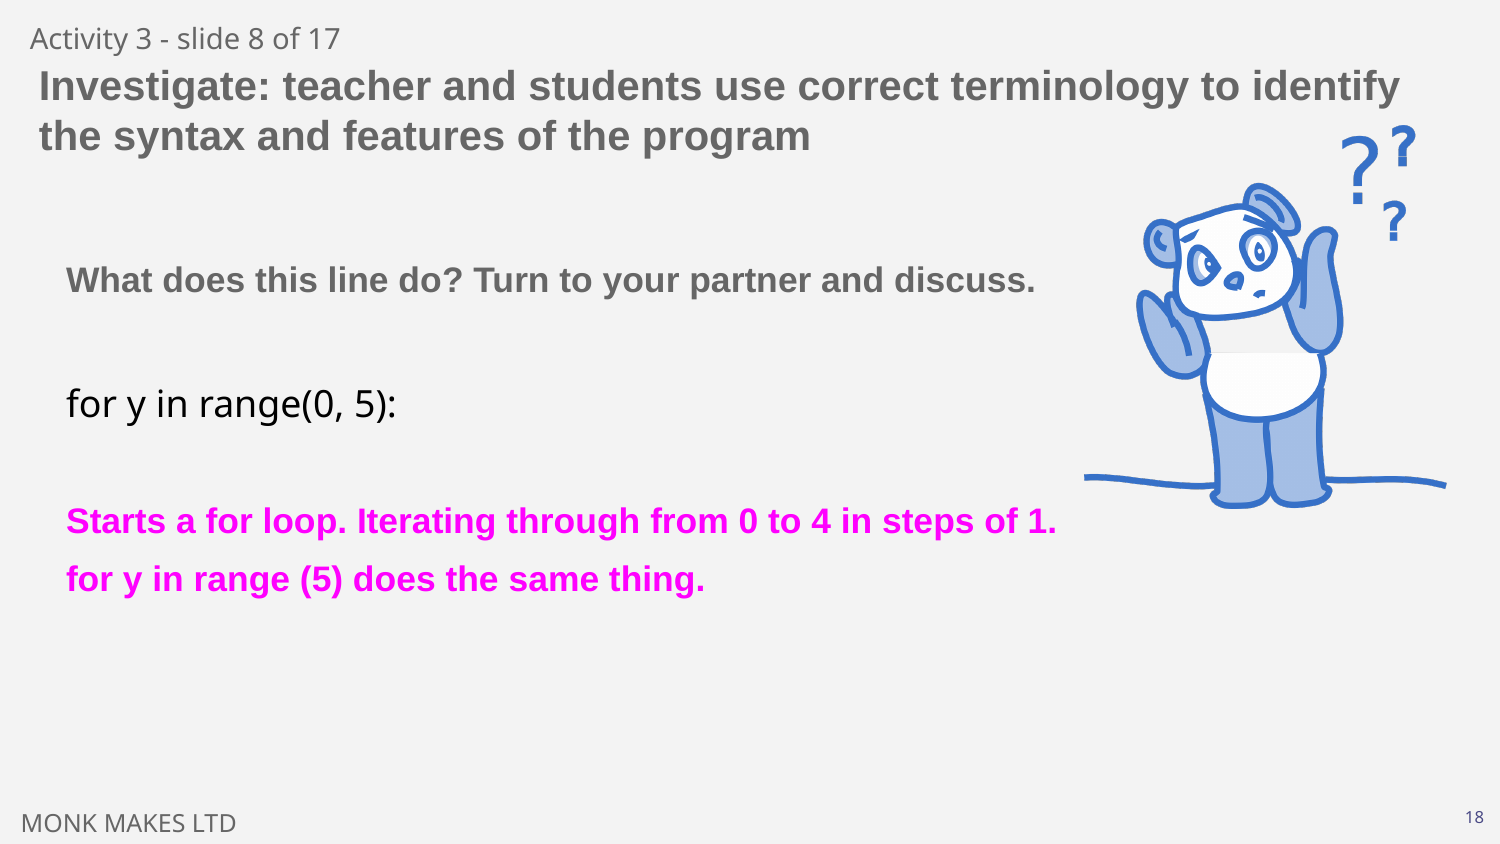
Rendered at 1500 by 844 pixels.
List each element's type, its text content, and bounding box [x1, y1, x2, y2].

slide_number ‹#› [1448, 792, 1500, 844]
picture [1080, 124, 1450, 509]
subtitle Activity 3 - slide 8 of 17 [14, 0, 1500, 52]
title Investigate: teacher and students use correct terminology to identify the syntax and features of the program [24, 52, 1422, 167]
text_box What does this line do? Turn to your partner and discuss. for y in range(0, 5): Starts a for loop. Iterating through from 0 to 4 in steps of 1. for y in range (5) does the same thing. [51, 226, 1449, 760]
